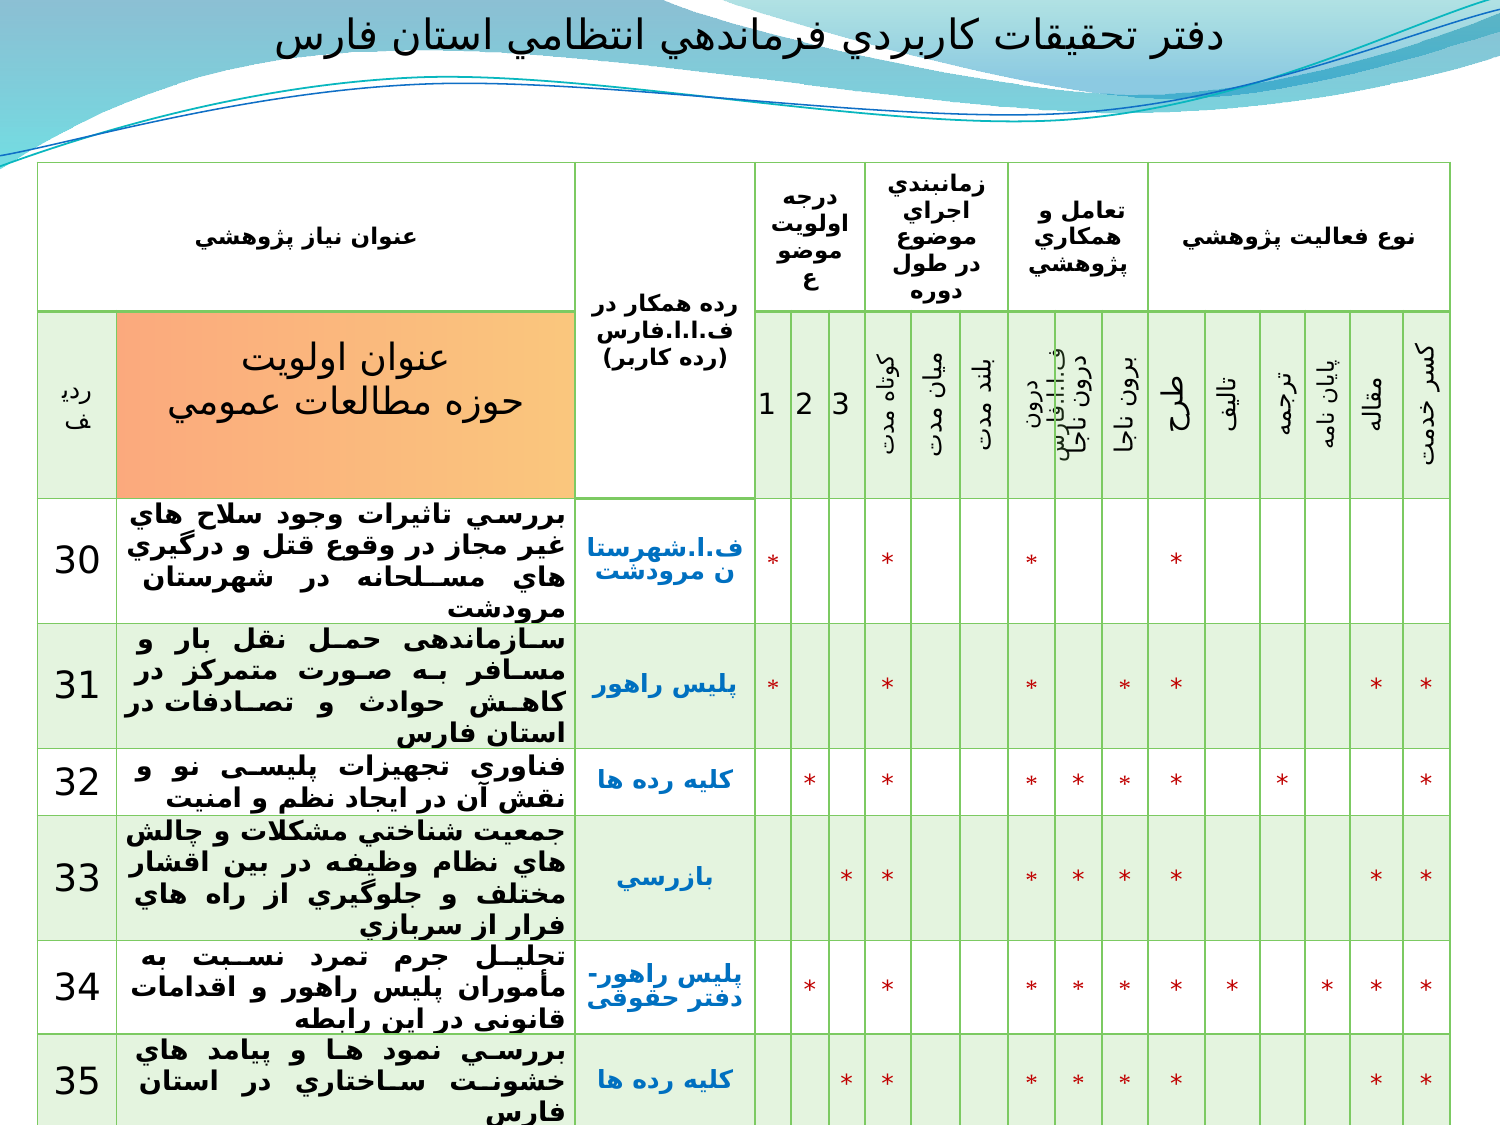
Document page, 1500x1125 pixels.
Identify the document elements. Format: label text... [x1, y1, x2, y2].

table_cell [1306, 499, 1349, 623]
table_cell * [1404, 624, 1449, 748]
table_cell بررسي نمود ها و پيامد هاي خشونت ساختاري در استان فارس [117, 1035, 574, 1125]
table_cell [1306, 816, 1349, 940]
table_cell 2 [792, 313, 828, 498]
table_cell [1103, 499, 1147, 623]
table_cell [1056, 624, 1101, 748]
table_cell 3 [830, 313, 864, 498]
table_cell * [866, 816, 910, 940]
table_cell * [1009, 1035, 1054, 1125]
table_cell فناوری تجهیزات پلیسی نو و نقش آن در ایجاد نظم و امنیت [117, 749, 574, 815]
table_cell پايان نامه [1306, 313, 1349, 498]
table_cell تاليف [1206, 313, 1259, 498]
table_cell [1261, 1035, 1304, 1125]
table_cell [830, 499, 864, 623]
table_cell ميان مدت [912, 313, 959, 498]
table_cell * [1206, 941, 1259, 1033]
table_cell * [1404, 816, 1449, 940]
table_cell [792, 1035, 828, 1125]
table_cell [961, 499, 1007, 623]
table_cell سازماندهی حمل نقل بار و مسافر به صورت متمرکز در کاهش حوادث و تصادفات در استان فارس [117, 624, 574, 748]
table_cell [912, 816, 959, 940]
table_cell [961, 624, 1007, 748]
table_cell * [792, 749, 828, 815]
table_cell * [866, 1035, 910, 1125]
table_cell درون ف.ا.ا.فارس [1009, 313, 1054, 498]
table_cell * [866, 624, 910, 748]
table_cell طرح [1149, 313, 1204, 498]
table_cell * [1009, 941, 1054, 1033]
table_cell [1206, 1035, 1259, 1125]
table_cell [912, 941, 959, 1033]
table_cell [830, 624, 864, 748]
table_cell [1206, 749, 1259, 815]
table_cell 34 [38, 941, 116, 1033]
table_cell * [1009, 816, 1054, 940]
table_cell * [1103, 1035, 1147, 1125]
table_cell * [866, 749, 910, 815]
table_cell [1351, 499, 1402, 623]
table_cell * [756, 624, 790, 748]
table_cell پليس راهور- دفتر حقوقی [576, 941, 754, 1033]
table_cell * [1351, 624, 1402, 748]
table_cell 31 [38, 624, 116, 748]
table_cell * [1009, 499, 1054, 623]
table_cell [912, 624, 959, 748]
table_cell * [1149, 499, 1204, 623]
table_cell * [830, 1035, 864, 1125]
table_cell * [1404, 941, 1449, 1033]
table_cell * [1009, 749, 1054, 815]
table_cell [1261, 816, 1304, 940]
table_cell بازرسي [576, 816, 754, 940]
table_cell [1206, 816, 1259, 940]
table_cell درون ناجا [1056, 313, 1101, 498]
table_cell جمعيت شناختي مشكلات و چالش هاي نظام وظيفه در بين اقشار مختلف و جلوگيري از راه هاي فرار از سربازي [117, 816, 574, 940]
table_cell پليس راهور [576, 624, 754, 748]
table_cell [1261, 624, 1304, 748]
table_cell تحلیل جرم تمرد نسبت به مأموران پلیس راهور و اقدامات قانونی در این رابطه [117, 941, 574, 1033]
table_cell 35 [38, 1035, 116, 1125]
table_cell [830, 941, 864, 1033]
table_cell * [1306, 941, 1349, 1033]
table_cell برون ناجا [1103, 313, 1147, 498]
table_cell [792, 624, 828, 748]
table_cell [756, 1035, 790, 1125]
table_cell بررسي تاثيرات وجود سلاح هاي غير مجاز در وقوع قتل و درگيري هاي مسلحانه در شهرستان مرودشت [117, 499, 574, 623]
table_cell * [1149, 1035, 1204, 1125]
table_cell * [1261, 749, 1304, 815]
table_cell 1 [756, 313, 790, 498]
table_cell بلند مدت [961, 313, 1007, 498]
table_header زمانبندي اجراي موضوع در طول دوره [866, 163, 1007, 310]
table_cell [1351, 749, 1402, 815]
table_cell * [1149, 624, 1204, 748]
table_cell * [1149, 816, 1204, 940]
table_cell [912, 499, 959, 623]
table_cell * [1404, 749, 1449, 815]
table_cell كليه رده ها [576, 1035, 754, 1125]
table_cell [792, 499, 828, 623]
table_cell [1306, 749, 1349, 815]
table_cell * [866, 499, 910, 623]
table_header نوع فعاليت پژوهشي [1149, 163, 1449, 310]
table_cell * [1056, 1035, 1101, 1125]
table_cell كسر خدمت [1404, 313, 1449, 498]
table_cell * [1103, 941, 1147, 1033]
table_cell 30 [38, 499, 116, 623]
table_cell [756, 941, 790, 1033]
table_cell [961, 749, 1007, 815]
table_cell ف.ا.شهرستان مرودشت [576, 500, 754, 623]
table_header تعامل و همكاري پژوهشي [1009, 163, 1147, 310]
table_cell * [1149, 749, 1204, 815]
table_cell [1261, 941, 1304, 1033]
table_cell 32 [38, 749, 116, 815]
table_cell [1206, 499, 1259, 623]
table_cell * [756, 499, 790, 623]
table_cell * [1103, 749, 1147, 815]
table_cell كوتاه مدت [866, 313, 910, 498]
table_cell [1404, 499, 1449, 623]
table_cell * [1351, 1035, 1402, 1125]
table_cell * [1056, 749, 1101, 815]
table_cell [1261, 499, 1304, 623]
table_cell [1306, 624, 1349, 748]
table_cell [756, 816, 790, 940]
table_cell [1206, 624, 1259, 748]
table_cell * [1056, 941, 1101, 1033]
table_cell [1056, 499, 1101, 623]
table_cell [961, 1035, 1007, 1125]
table_cell * [1103, 816, 1147, 940]
text_box دفتر تحقيقات كاربردي فرماندهي انتظامي استان فارس [0, 0, 1500, 65]
table_cell [1306, 1035, 1349, 1125]
table_cell * [1056, 816, 1101, 940]
table_cell * [1103, 624, 1147, 748]
table_cell [756, 749, 790, 815]
table_header عنوان نياز پژوهشي [38, 163, 574, 310]
table_header رده همكار در ف.ا.ا.فارس (رده كاربر) [576, 163, 754, 497]
table_cell [961, 941, 1007, 1033]
table_cell * [866, 941, 910, 1033]
table_cell [961, 816, 1007, 940]
table_cell [912, 749, 959, 815]
table_cell * [1351, 941, 1402, 1033]
table_cell رديف [38, 313, 116, 498]
table_cell [792, 816, 828, 940]
table_cell * [1404, 1035, 1449, 1125]
table_cell * [1149, 941, 1204, 1033]
table_cell مقاله [1351, 313, 1402, 498]
table_cell * [830, 816, 864, 940]
table_header درجه اولويت موضوع [756, 163, 864, 310]
table_cell * [1009, 624, 1054, 748]
table_cell * [792, 941, 828, 1033]
table_cell ترجمه [1261, 313, 1304, 498]
table_cell عنوان اولويت حوزه مطالعات عمومي [117, 313, 574, 498]
table_cell * [1351, 816, 1402, 940]
table_cell 33 [38, 816, 116, 940]
table_cell كليه رده ها [576, 749, 754, 815]
table_cell [830, 749, 864, 815]
table_cell [912, 1035, 959, 1125]
